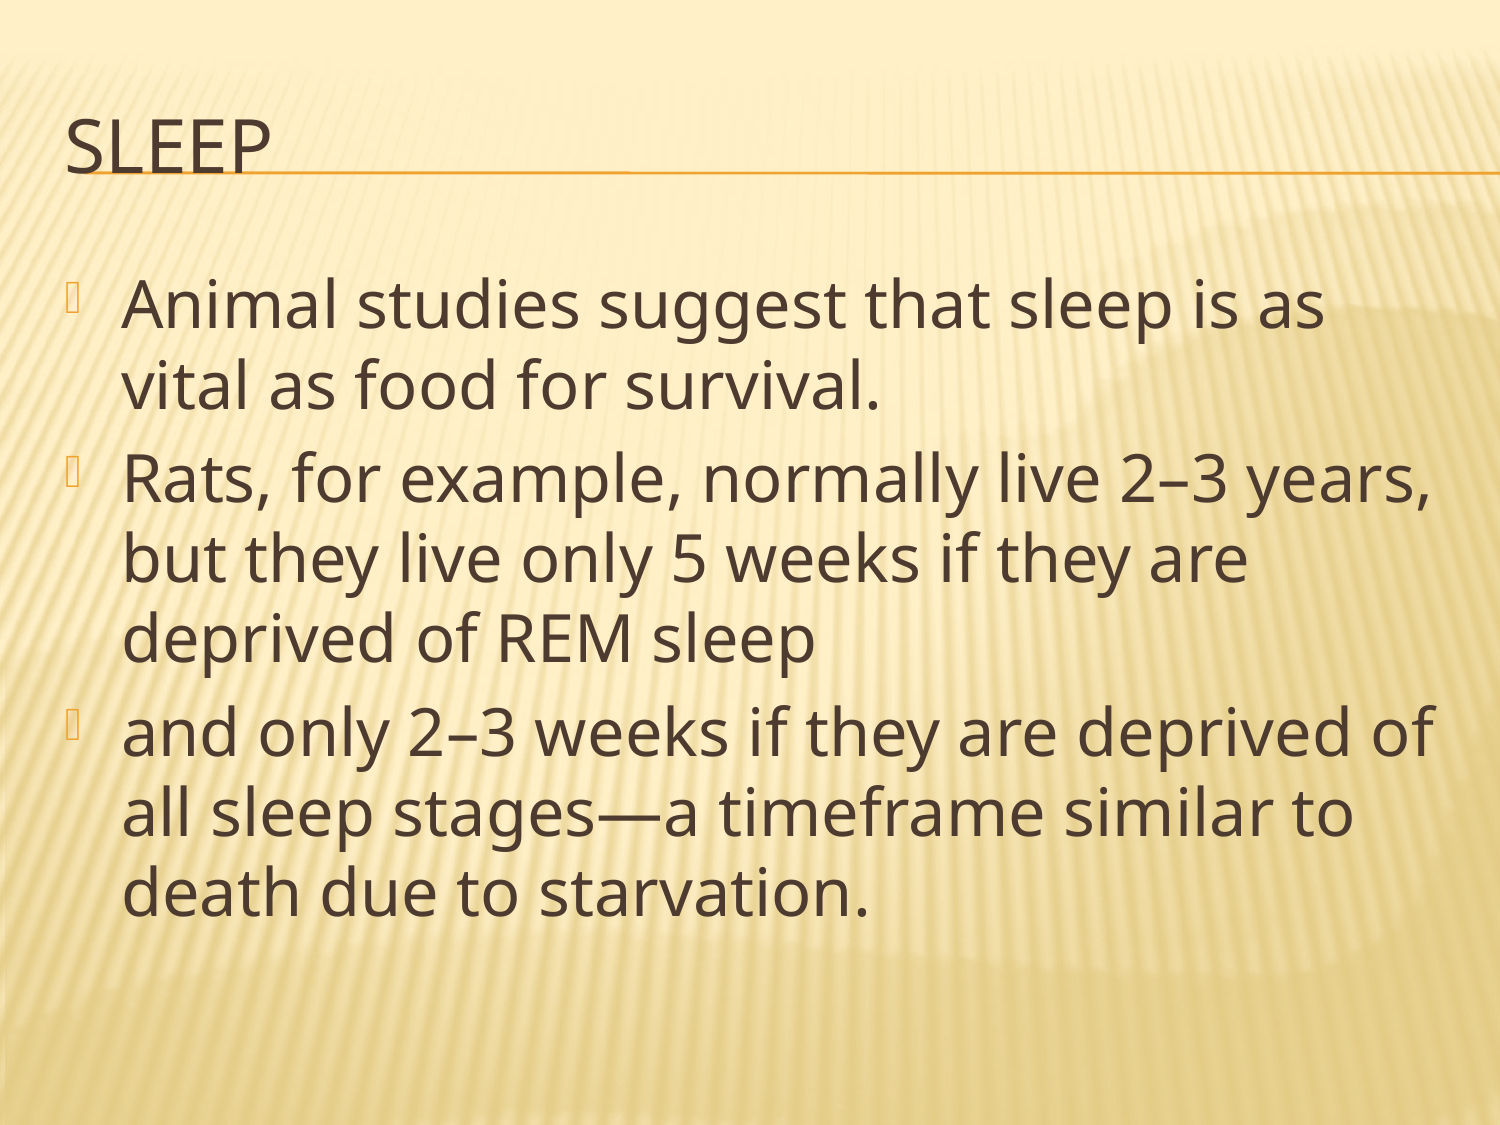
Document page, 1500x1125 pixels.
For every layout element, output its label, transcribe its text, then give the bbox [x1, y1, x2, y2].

title sleep [50, 75, 1475, 213]
list Animal studies suggest that sleep is as vital as food for survival. Rats, for example, normally live 2–3 years, but they live only 5 weeks if they are deprived of REM sleep and only 2–3 weeks if they are deprived of all sleep stages—a timeframe similar to death due to starvation. [50, 254, 1475, 998]
